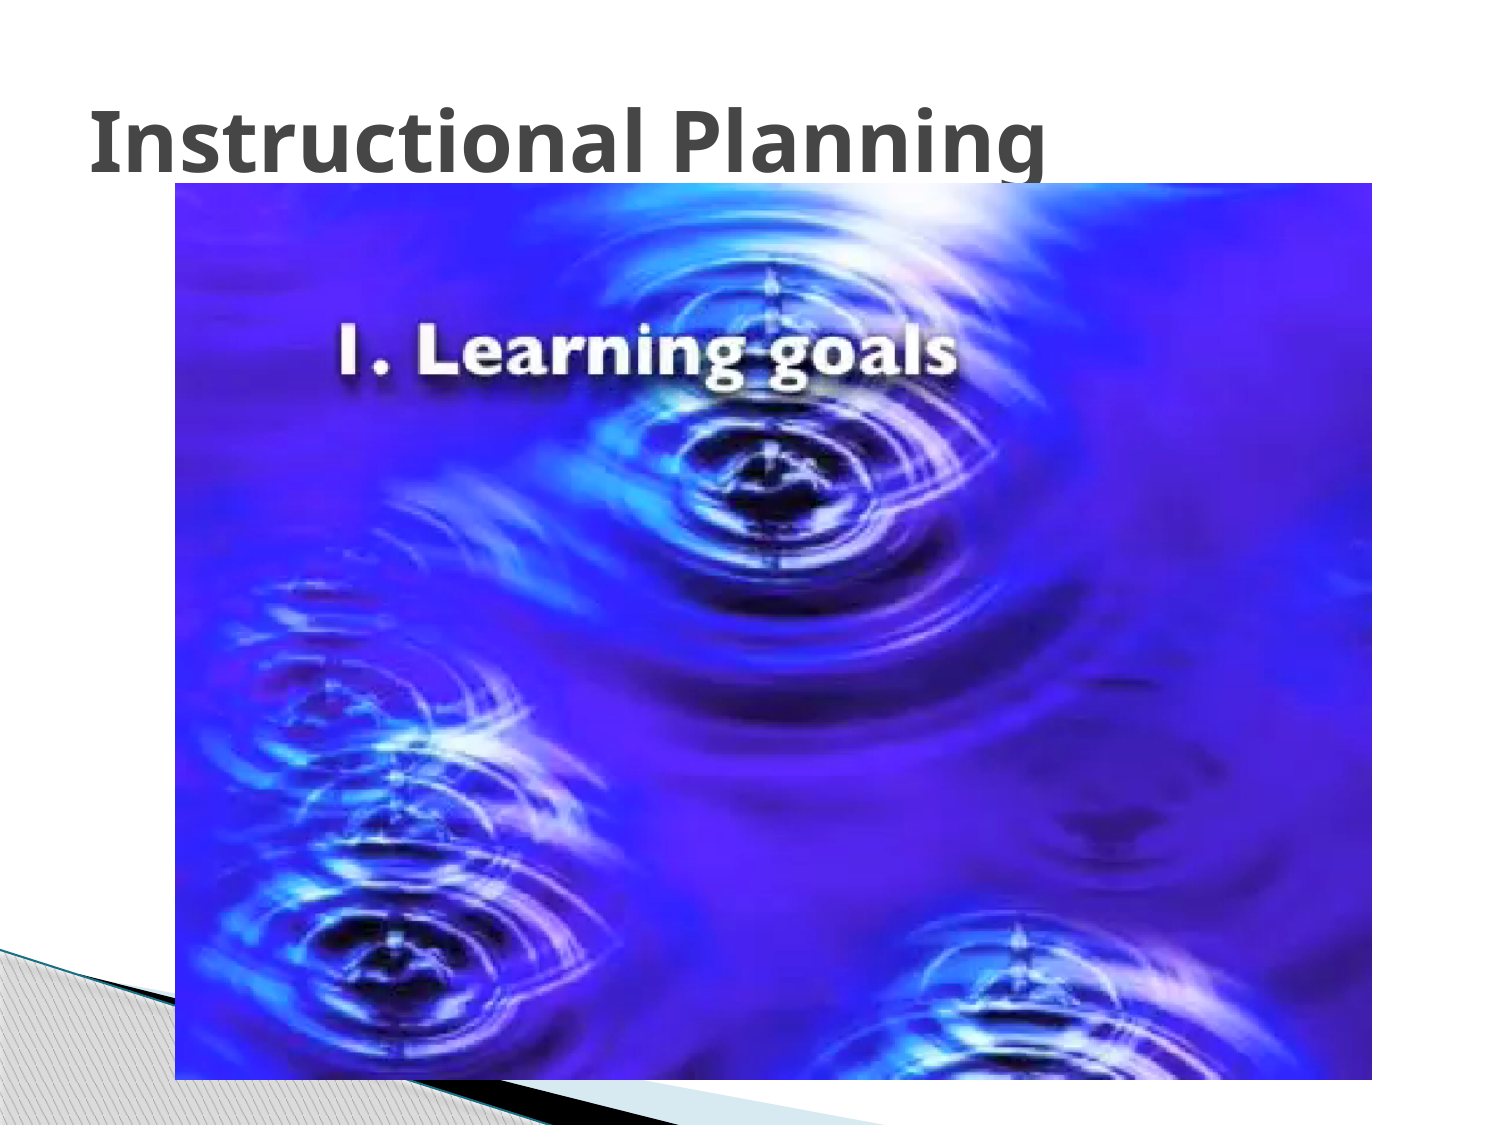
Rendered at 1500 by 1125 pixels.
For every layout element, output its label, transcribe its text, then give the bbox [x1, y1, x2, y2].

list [175, 183, 1372, 1081]
title Instructional Planning [75, 45, 1425, 233]
